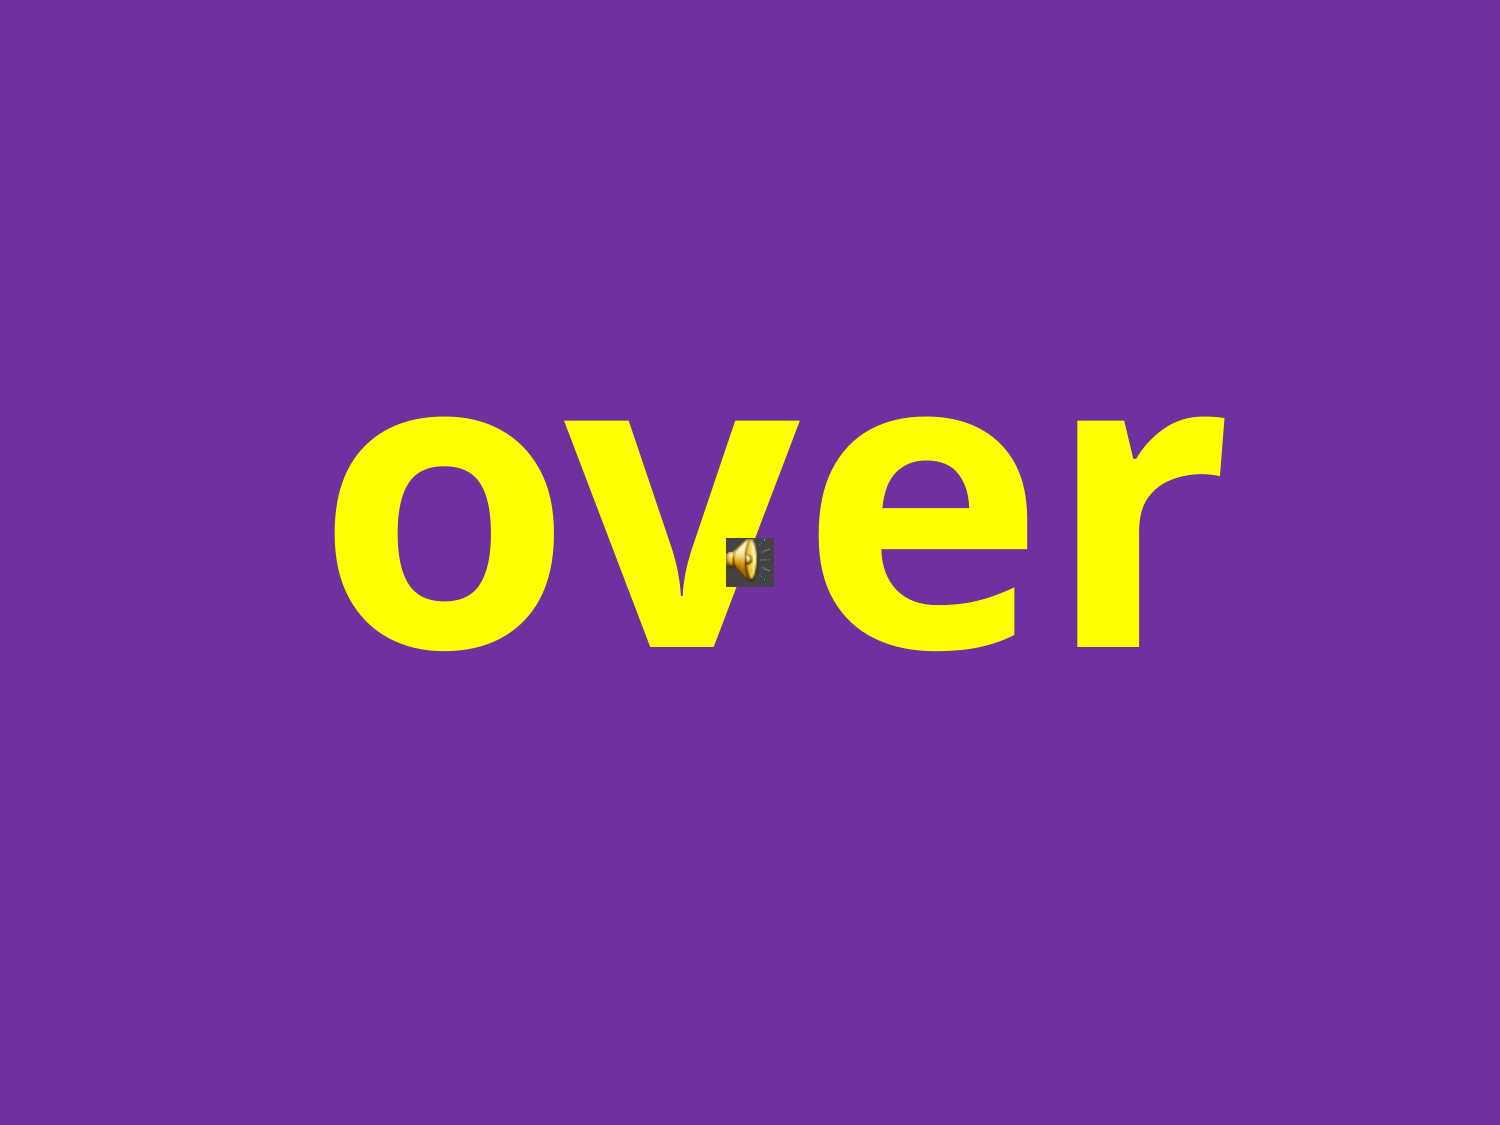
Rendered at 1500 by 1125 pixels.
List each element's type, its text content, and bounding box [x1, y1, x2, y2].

picture [724, 537, 776, 588]
text_box over [99, 224, 1450, 738]
